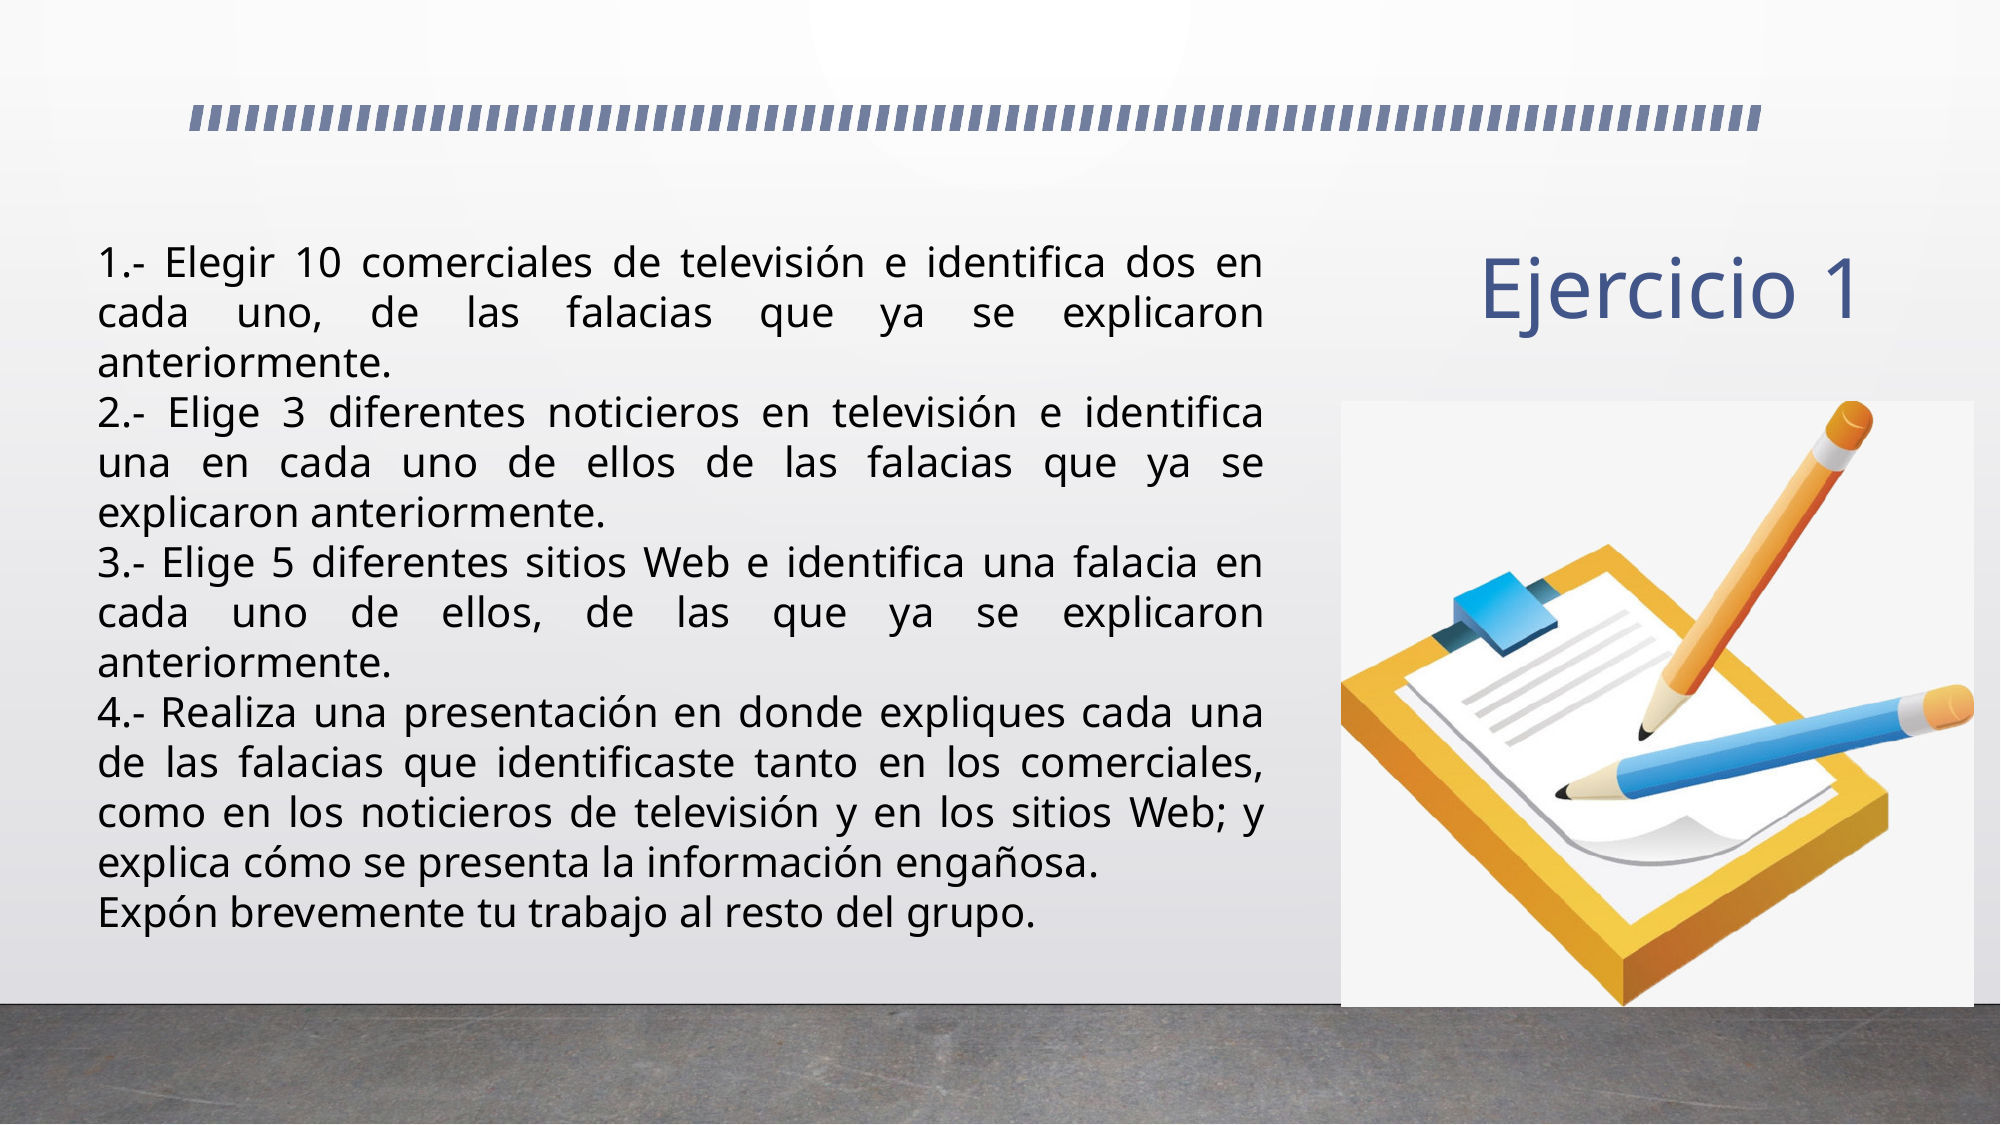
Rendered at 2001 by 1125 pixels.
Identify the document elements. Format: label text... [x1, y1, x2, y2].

picture [0, 401, 2000, 1124]
text_box 1.- Elegir 10 comerciales de televisión e identifica dos en cada uno, de las falacias que ya se explicaron anteriormente. 2.- Elige 3 diferentes noticieros en televisión e identifica una en cada uno de ellos de las falacias que ya se explicaron anteriormente. 3.- Elige 5 diferentes sitios Web e identifica una falacia en cada uno de ellos, de las que ya se explicaron anteriormente. 4.- Realiza una presentación en donde expliques cada una de las falacias que identificaste tanto en los comerciales, como en los noticieros de televisión y en los sitios Web; y explica cómo se presenta la información engañosa. Expón brevemente tu trabajo al resto del grupo. [82, 228, 1281, 943]
text_box Ejercicio 1 [1463, 228, 1884, 343]
